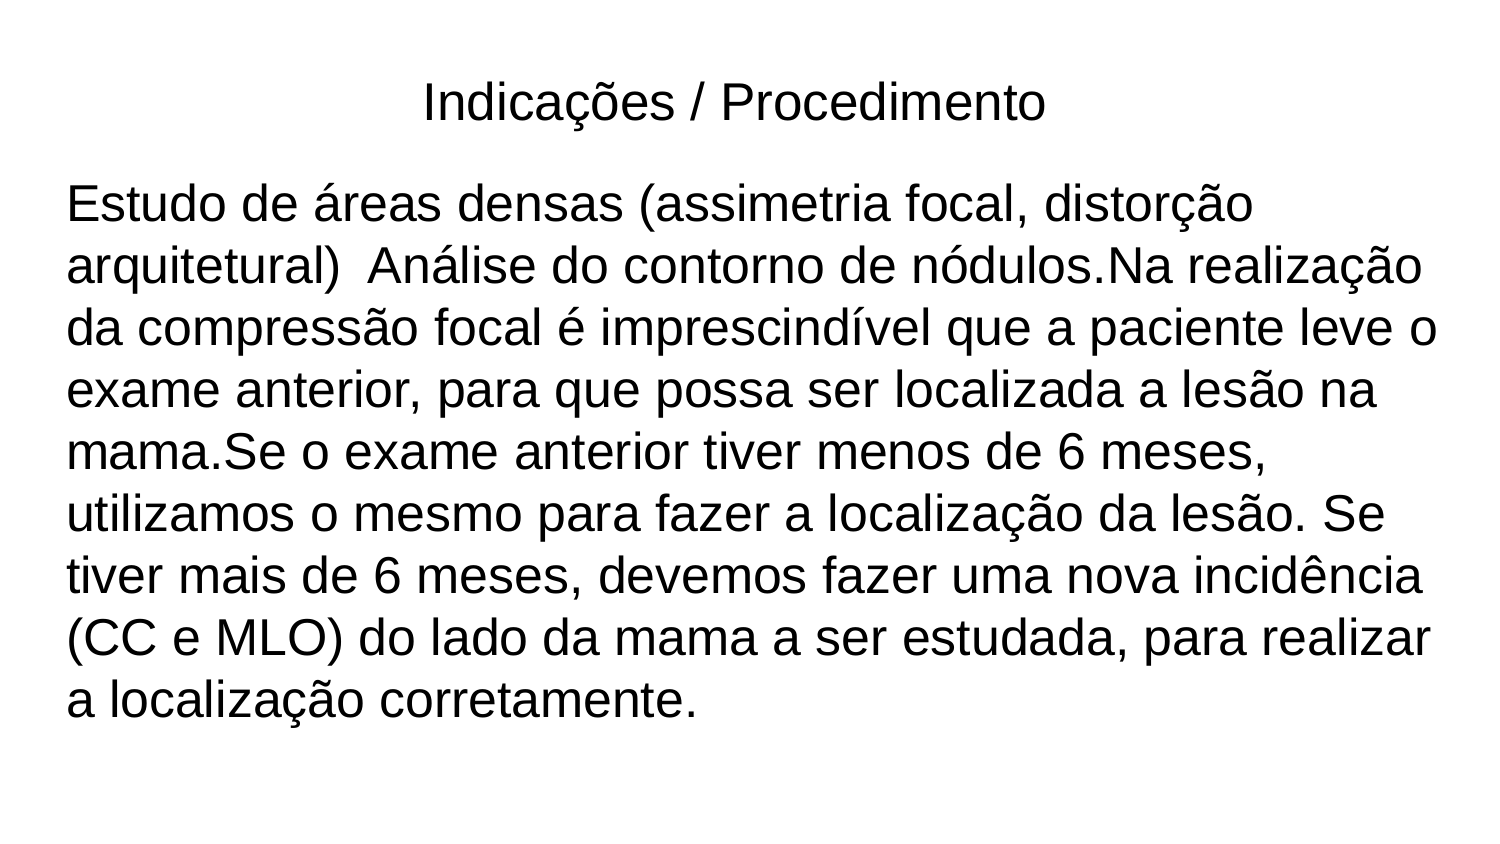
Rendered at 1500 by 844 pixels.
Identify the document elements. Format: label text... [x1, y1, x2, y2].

list Estudo de áreas densas (assimetria focal, distorção arquitetural) Análise do contorno de nódulos.Na realização da compressão focal é imprescindível que a paciente leve o exame anterior, para que possa ser localizada a lesão na mama.Se o exame anterior tiver menos de 6 meses, utilizamos o mesmo para fazer a localização da lesão. Se tiver mais de 6 meses, devemos fazer uma nova incidência (CC e MLO) do lado da mama a ser estudada, para realizar a localização corretamente. [51, 154, 1468, 783]
title Indicações / Procedimento [51, 52, 1449, 147]
